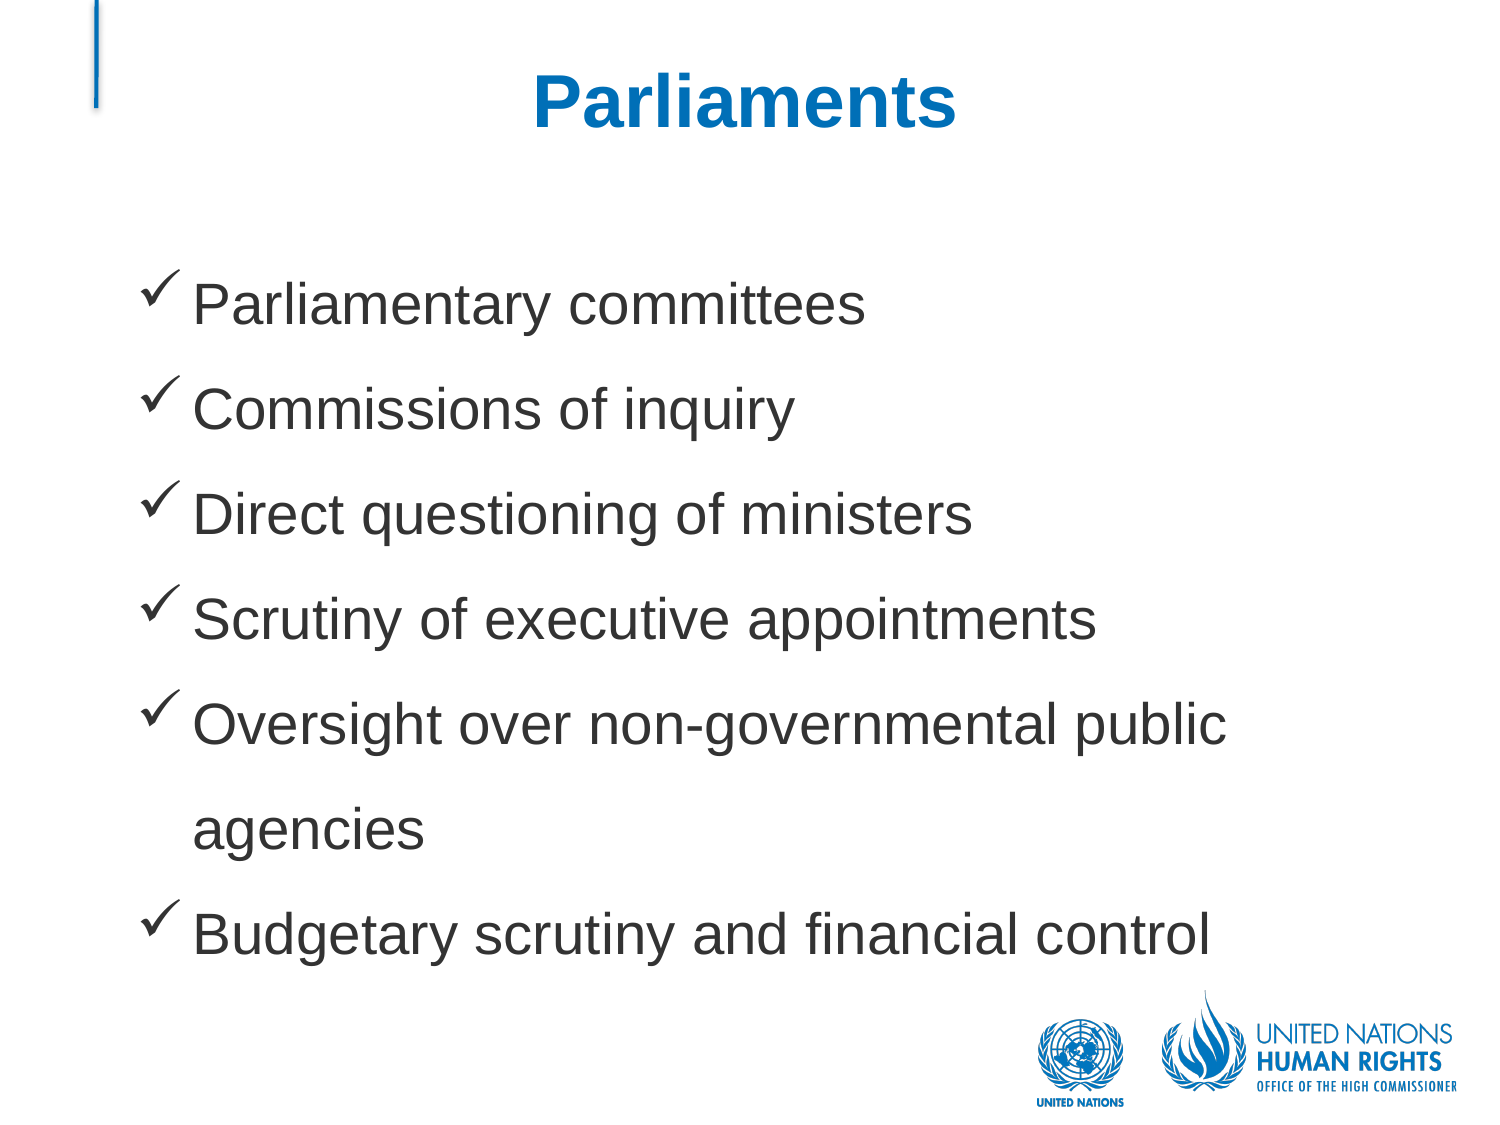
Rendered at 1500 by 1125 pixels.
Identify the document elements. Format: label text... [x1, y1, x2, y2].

text_box Parliamentary committees Commissions of inquiry Direct questioning of ministers Scrutiny of executive appointments Oversight over non-governmental public agencies Budgetary scrutiny and financial control [121, 223, 1392, 1027]
picture [1037, 990, 1457, 1107]
title Parliaments [54, 45, 1437, 224]
